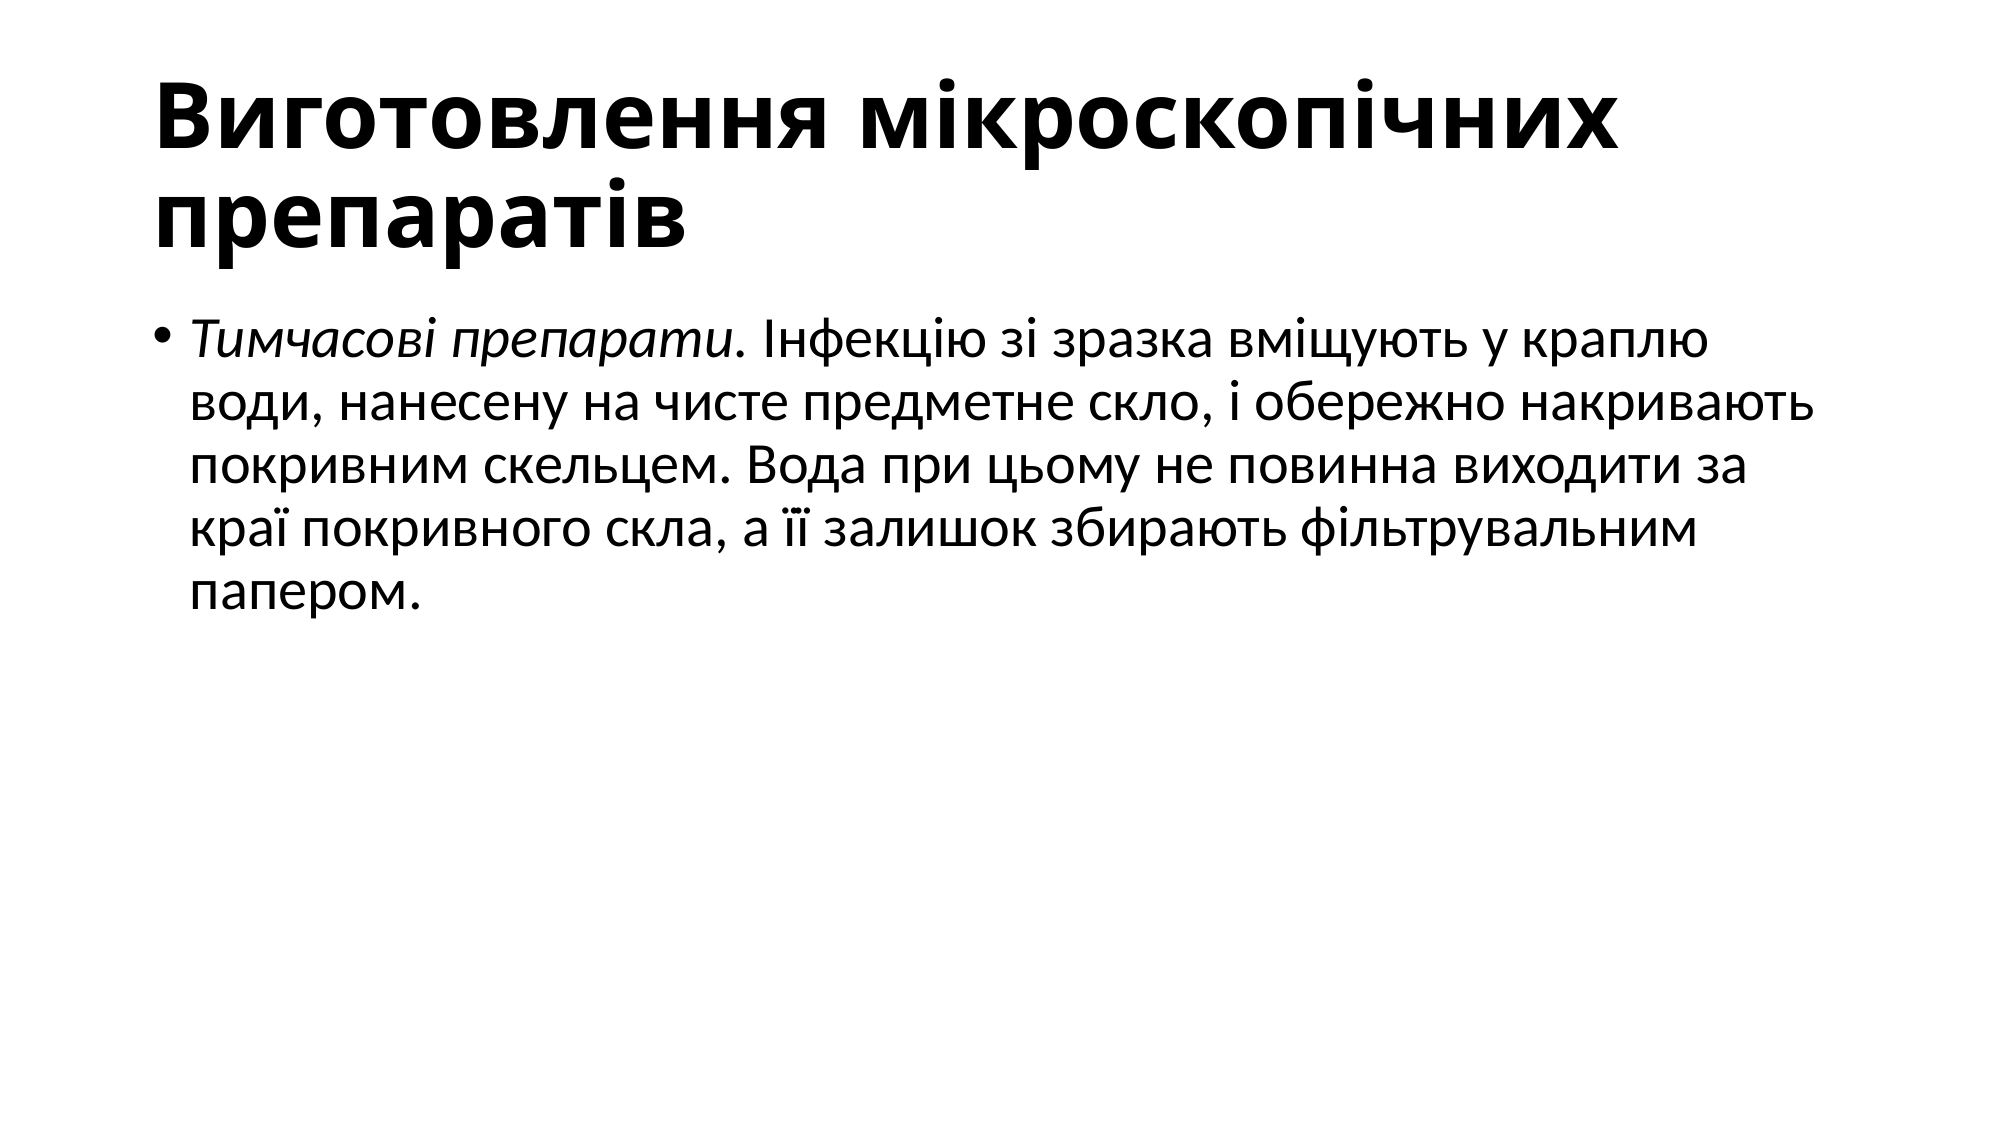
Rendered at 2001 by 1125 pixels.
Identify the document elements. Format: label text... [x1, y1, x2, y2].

list Тимчасові препарати. Інфекцію зі зразка вміщують у краплю води, нанесену на чисте предметне скло, і обережно накривають покривним скельцем. Вода при цьому не повинна виходити за краї покривного скла, а її залишок збирають фільтрувальним папером. [137, 299, 1863, 1014]
title Виготовлення мікроскопічних препаратів [137, 59, 1863, 278]
